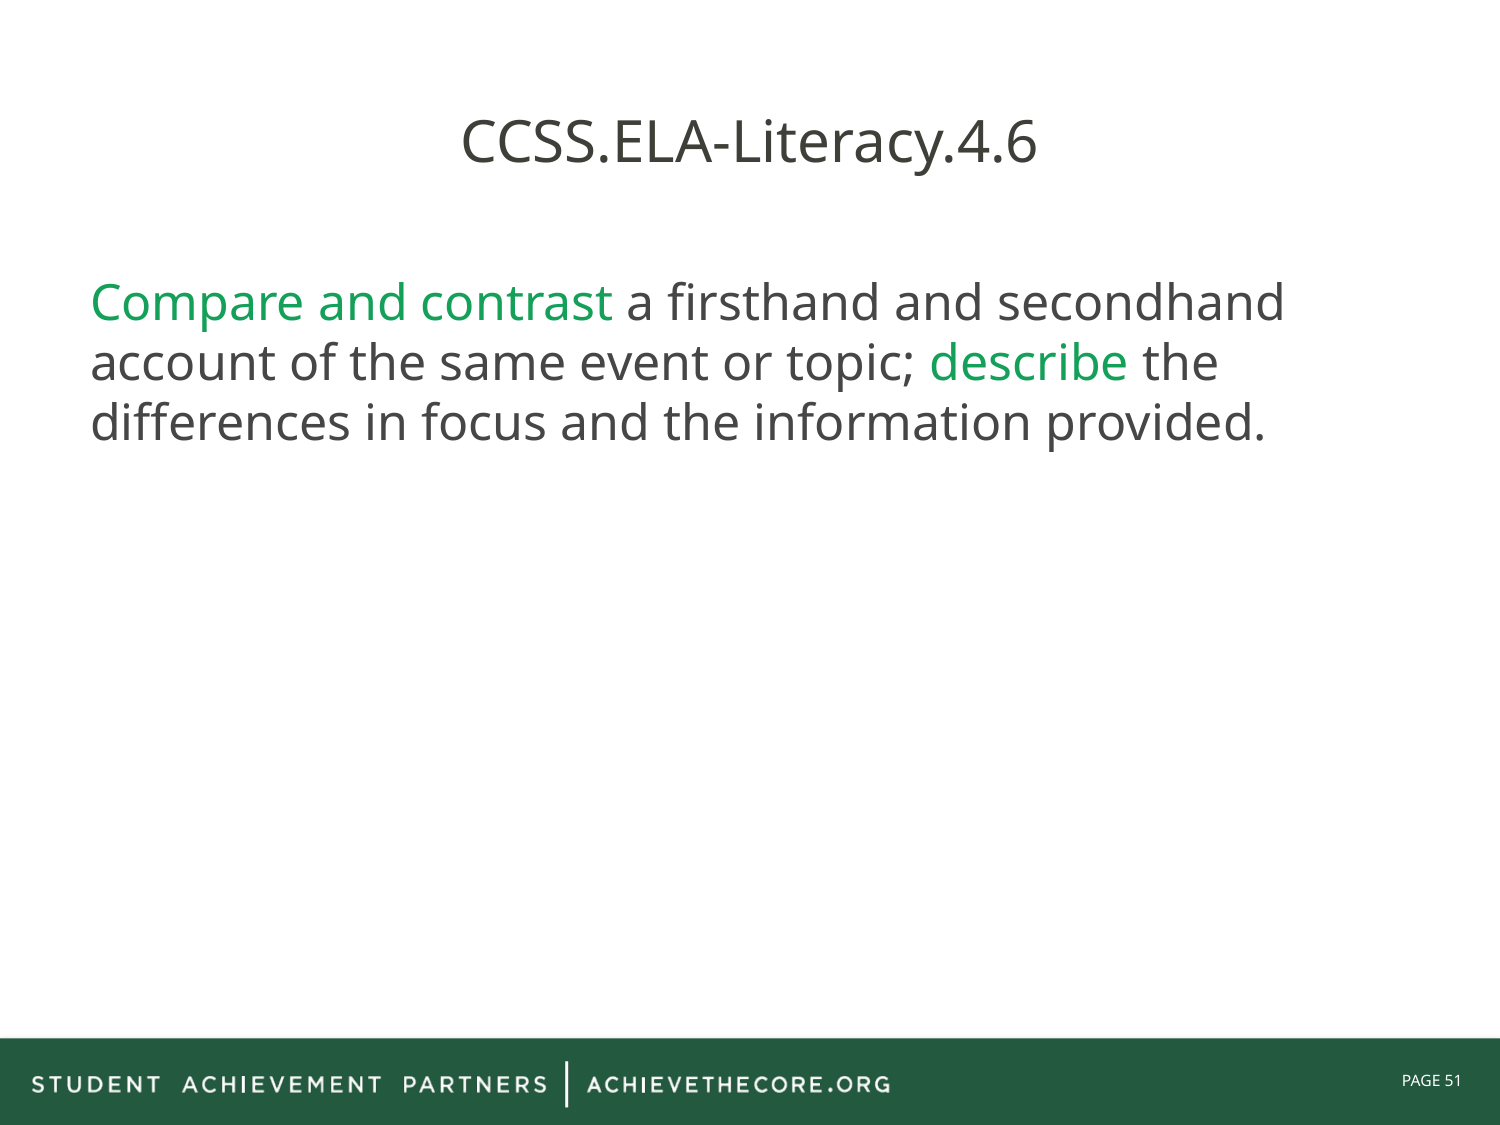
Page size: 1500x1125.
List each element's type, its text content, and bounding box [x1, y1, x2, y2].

list Compare and contrast a firsthand and secondhand account of the same event or topic; describe the differences in focus and the information provided. [75, 262, 1425, 1005]
title CCSS.ELA-Literacy.4.6 [75, 45, 1425, 233]
